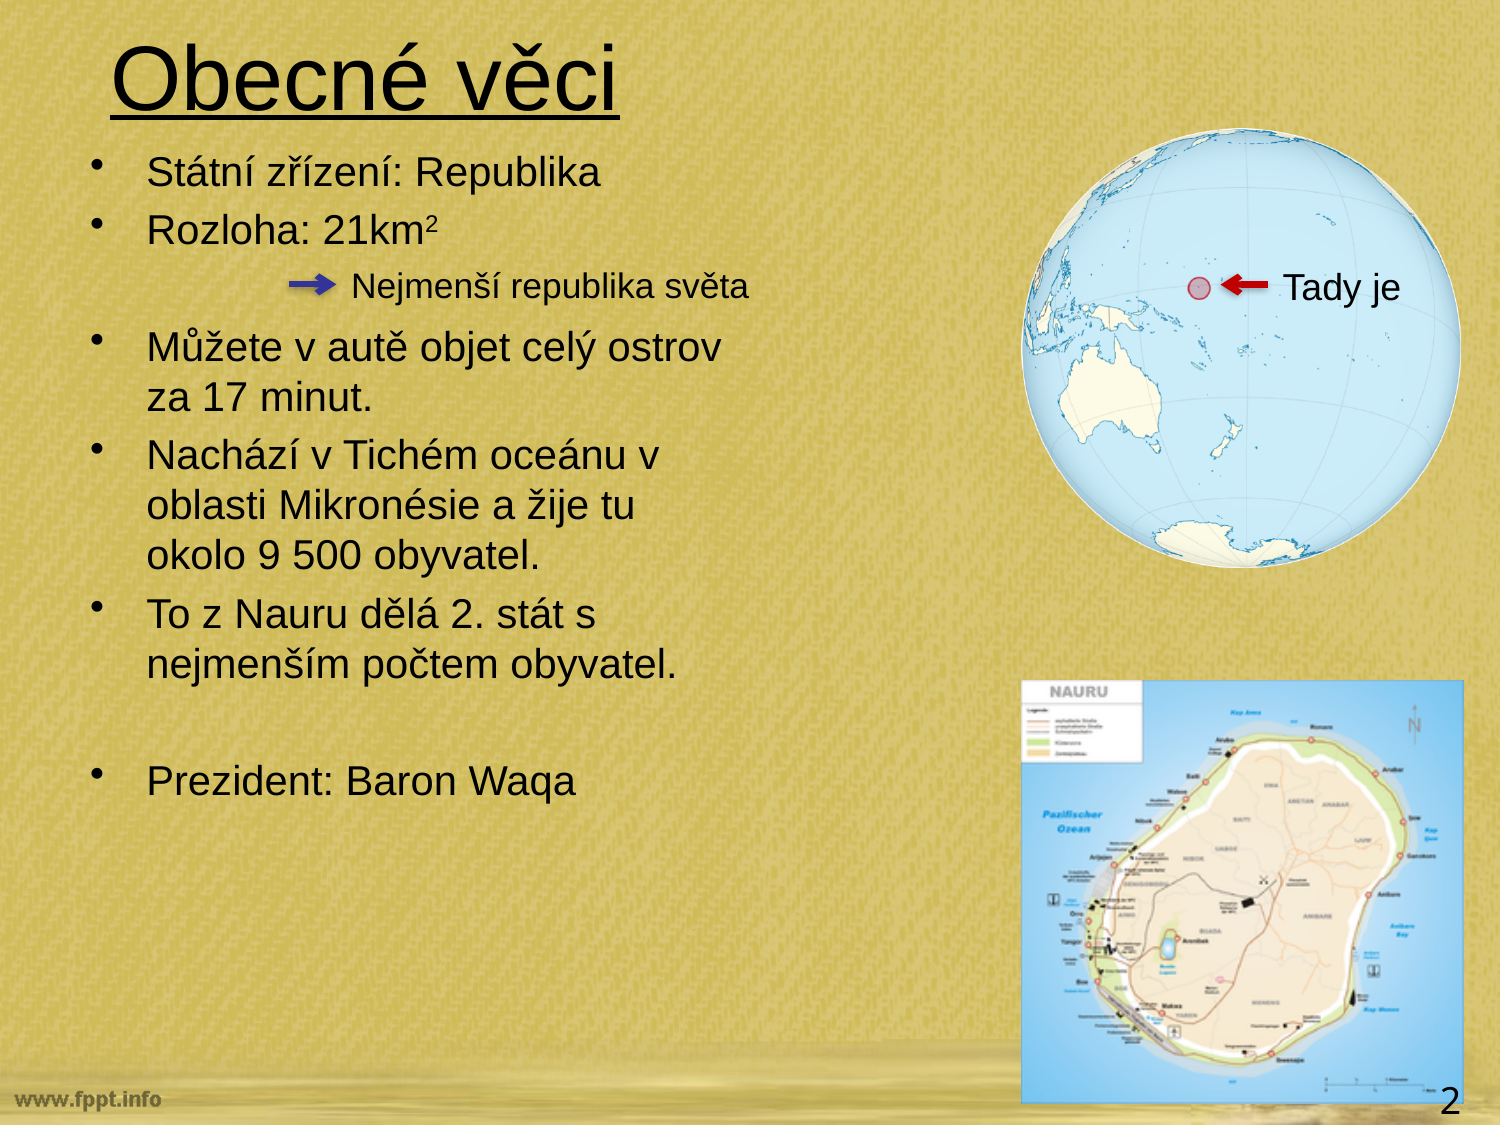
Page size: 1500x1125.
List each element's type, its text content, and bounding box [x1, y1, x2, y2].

picture [0, 0, 1500, 1125]
text_box 2 [1425, 1069, 1500, 1125]
text_box Nejmenší republika světa [336, 255, 786, 313]
list Státní zřízení: Republika Rozloha: 21km2 Můžete v autě objet celý ostrov za 17 minut. Nachází v Tichém oceánu v oblasti Mikronésie a žije tu okolo 9 500 obyvatel. To z Nauru dělá 2. stát s nejmenším počtem obyvatel. Prezident: Baron Waqa [74, 136, 738, 1006]
title Obecné věci [74, 44, 656, 103]
